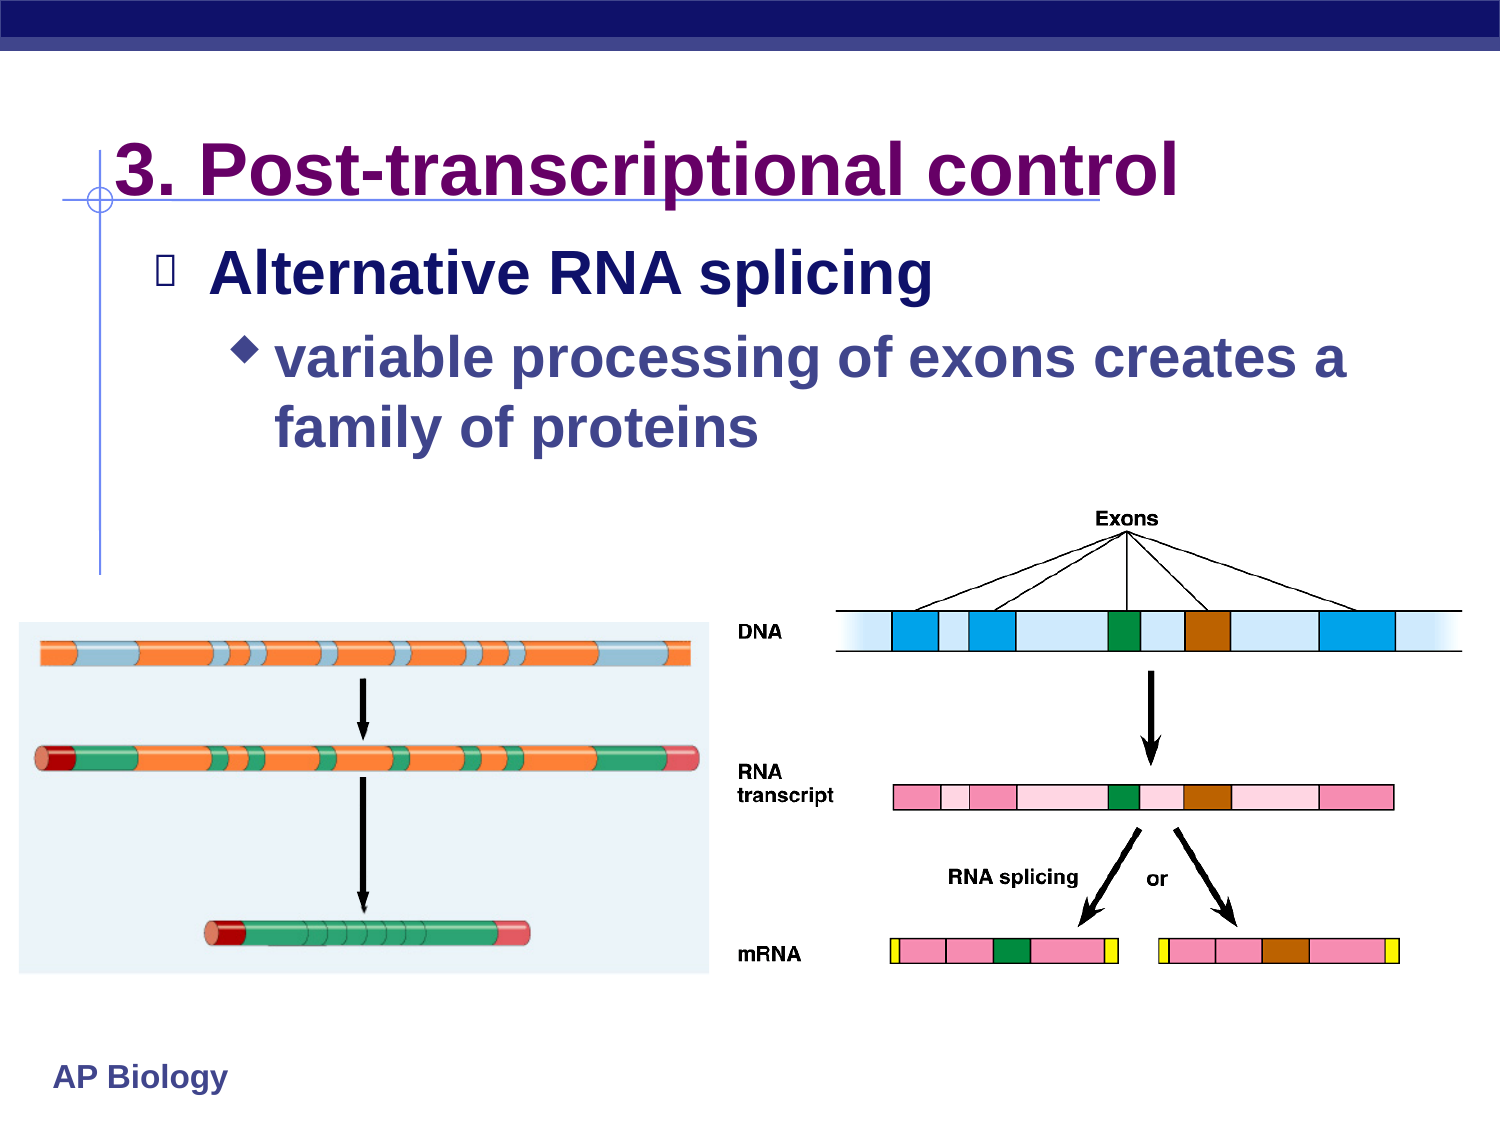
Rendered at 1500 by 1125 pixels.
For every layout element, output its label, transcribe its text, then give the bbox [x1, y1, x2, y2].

title 3. Post-transcriptional control [99, 112, 1375, 238]
picture [730, 501, 1472, 968]
list Alternative RNA splicing variable processing of exons creates a family of proteins [137, 224, 1413, 512]
picture [18, 622, 710, 1026]
